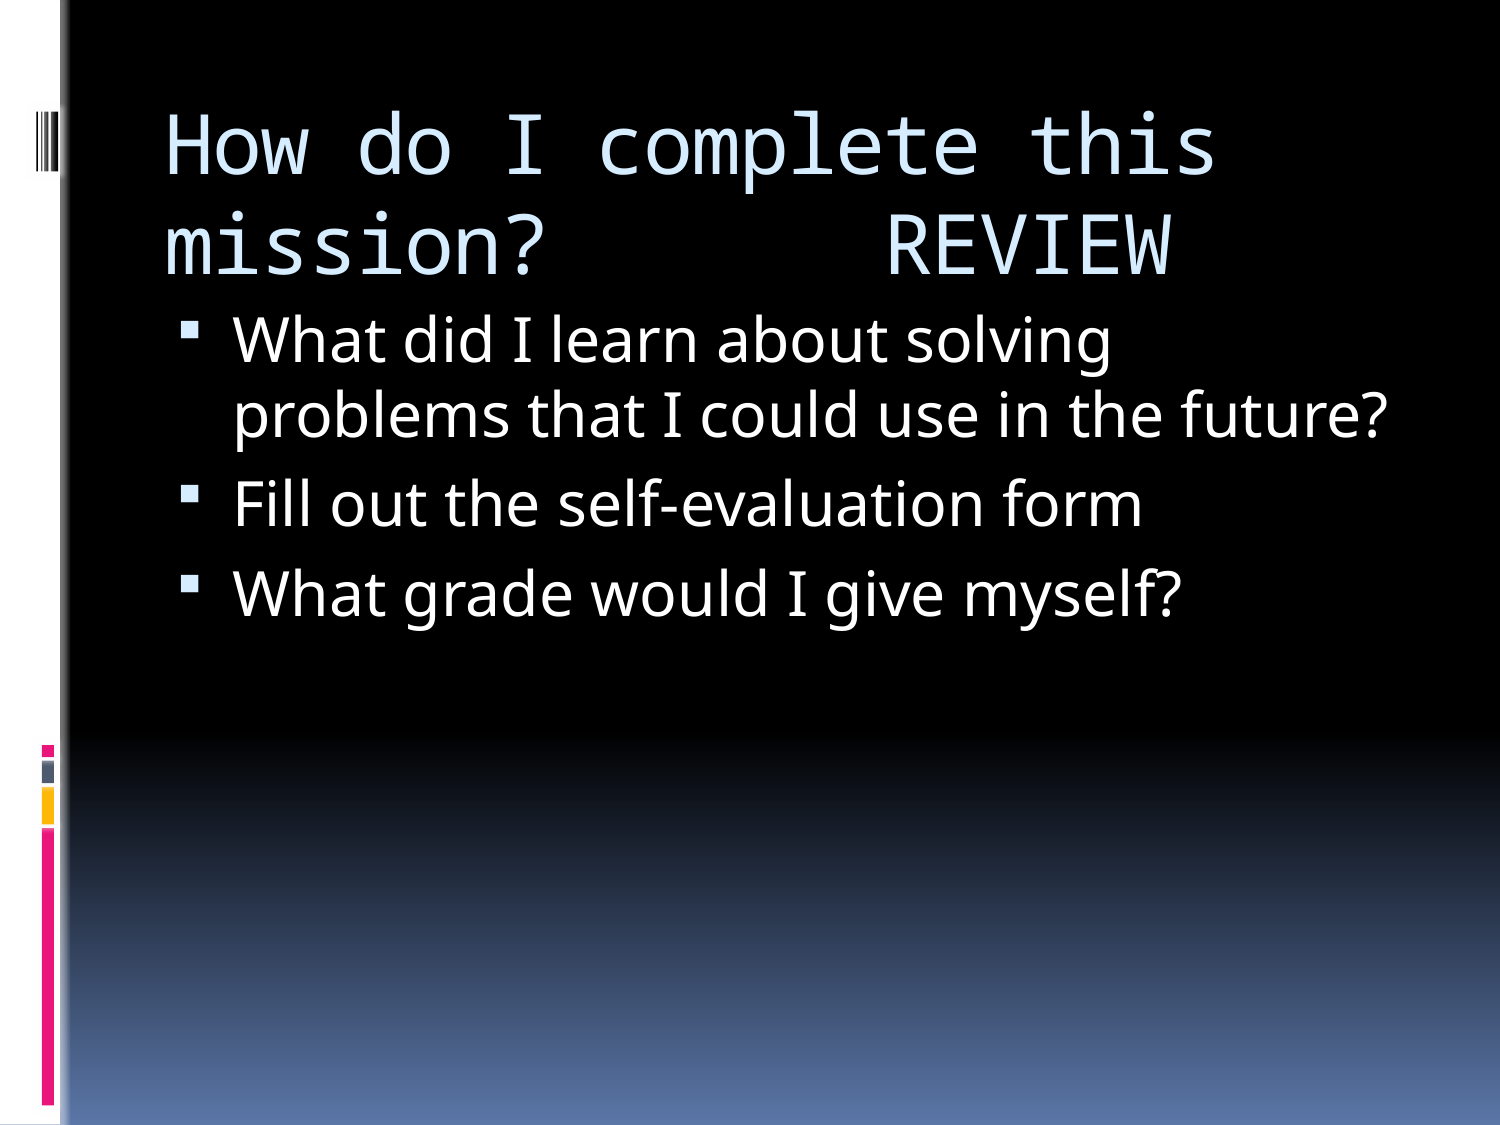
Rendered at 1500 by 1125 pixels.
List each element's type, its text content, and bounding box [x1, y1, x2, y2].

title How do I complete this mission? REVIEW [150, 83, 1425, 234]
list What did I learn about solving problems that I could use in the future? Fill out the self-evaluation form What grade would I give myself? [150, 292, 1425, 1043]
